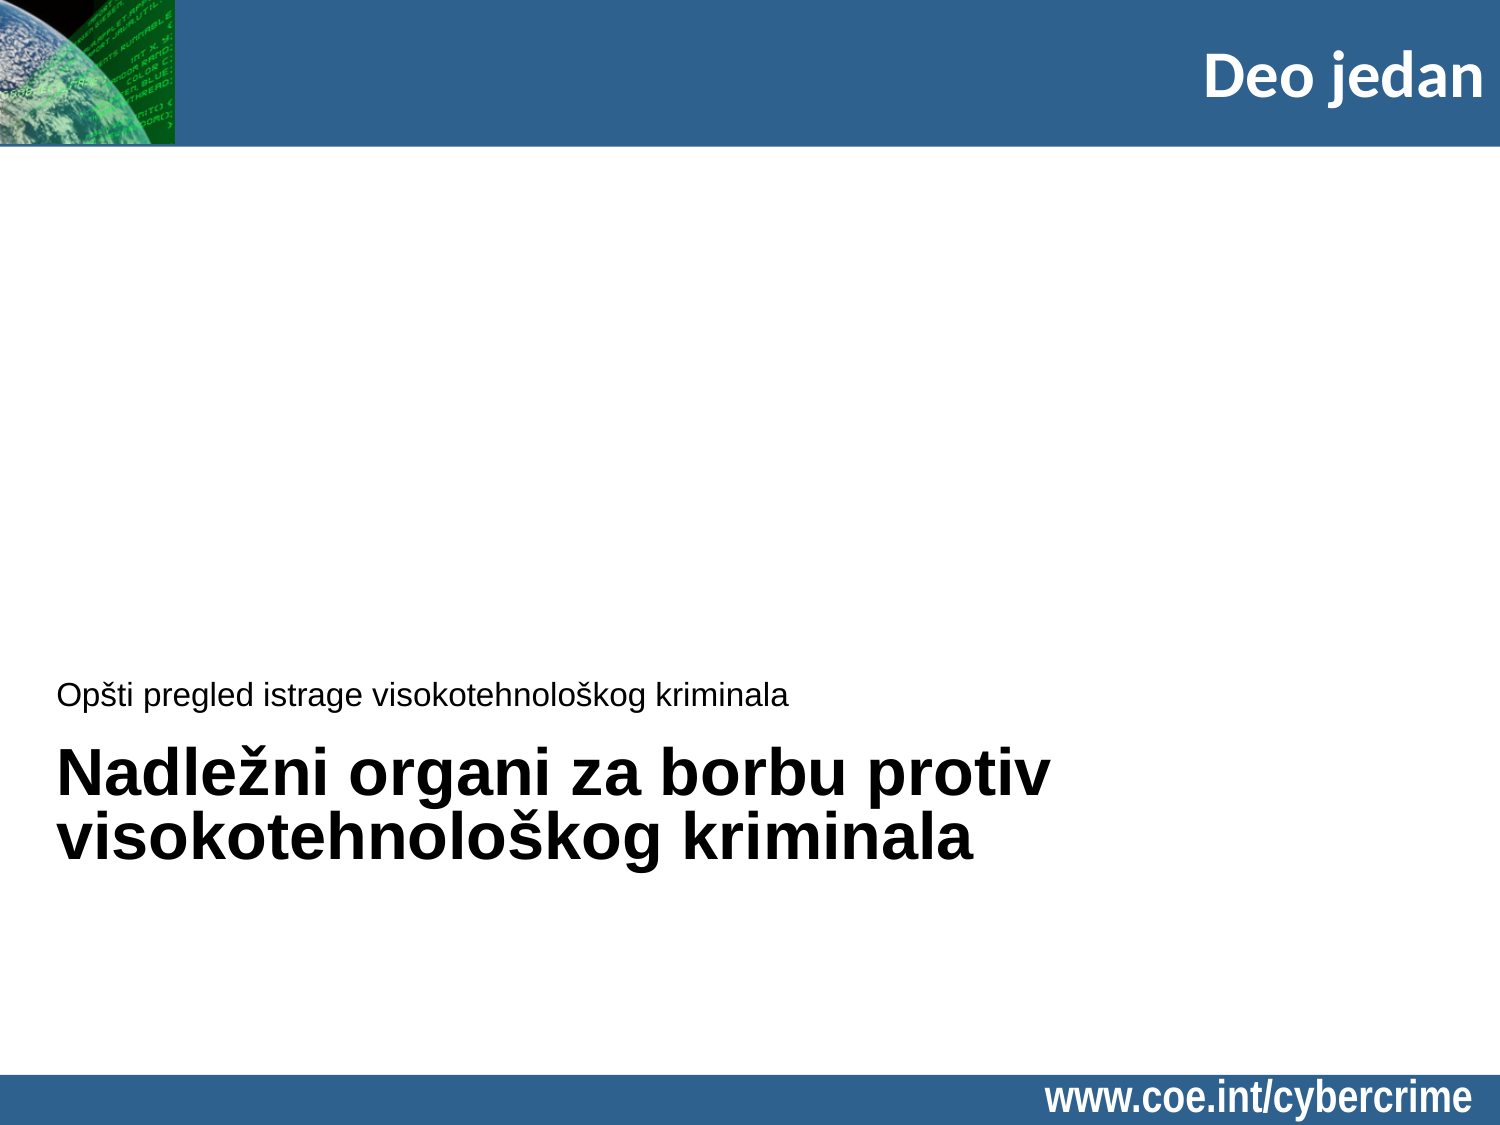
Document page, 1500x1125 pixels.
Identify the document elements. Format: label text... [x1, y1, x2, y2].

text_box Opšti pregled istrage visokotehnološkog kriminala Nadležni organi za borbu protiv visokotehnološkog kriminala [41, 673, 1440, 880]
text_box Deo jedan [177, 0, 1500, 149]
text_box www.coe.int/cybercrime [1030, 1059, 1500, 1125]
picture [0, 0, 175, 144]
text_box [0, 1073, 1030, 1125]
